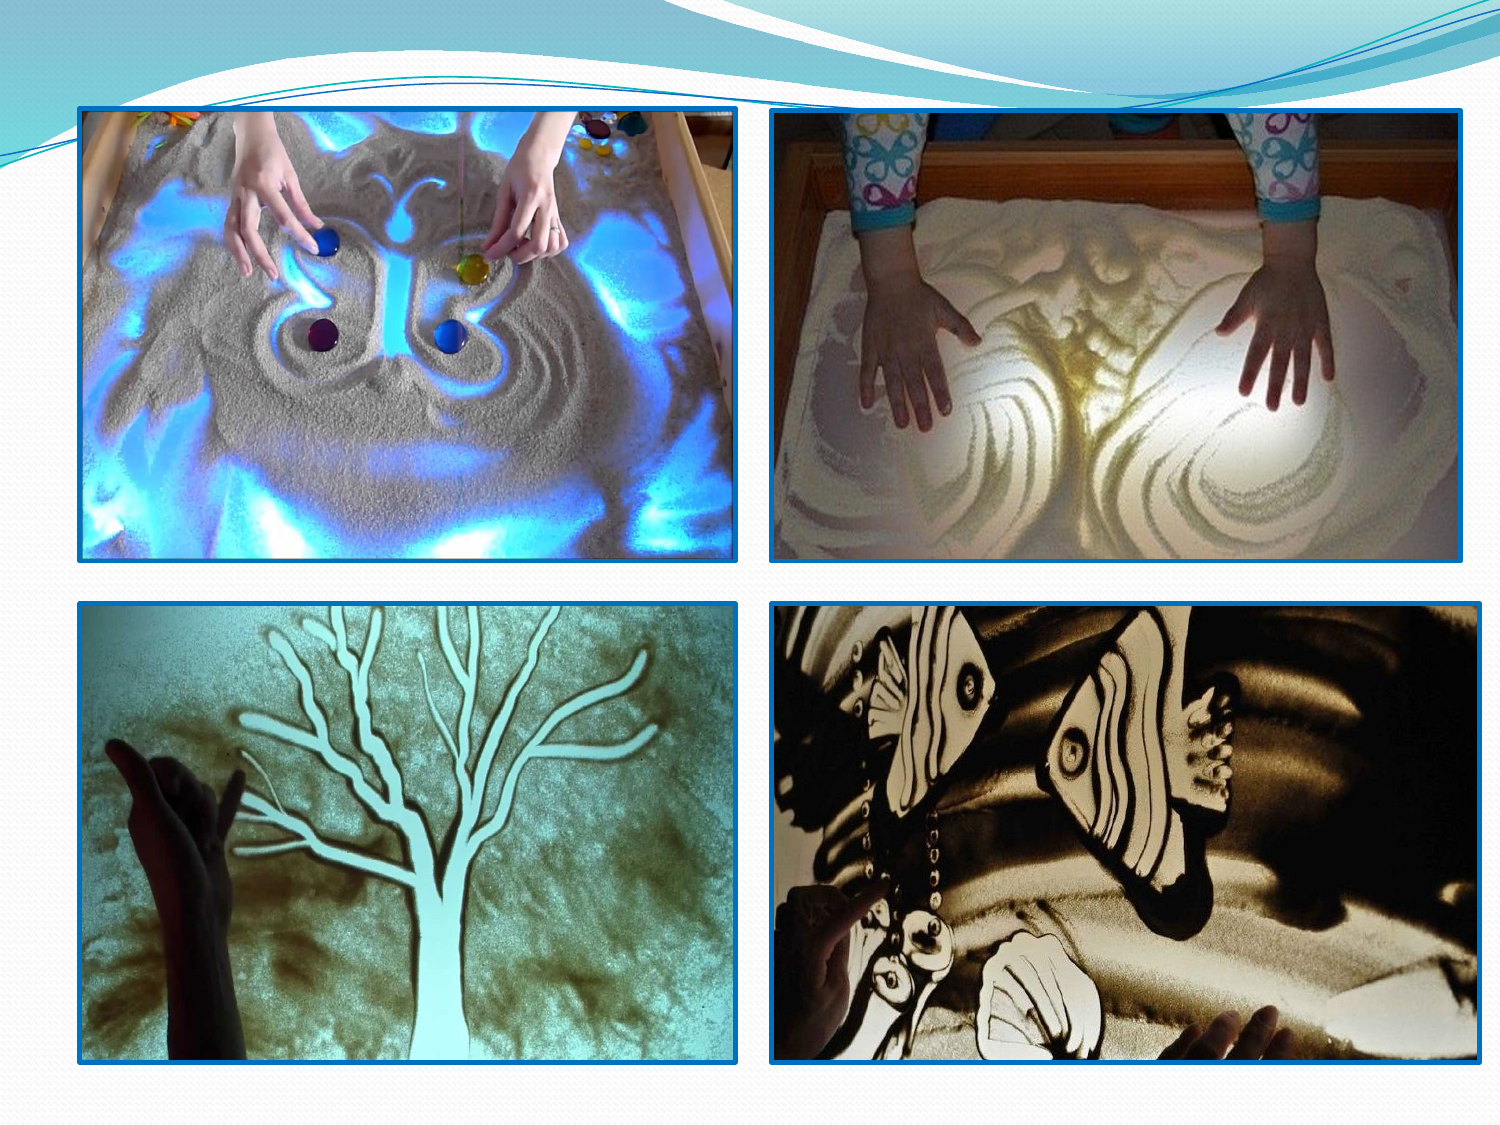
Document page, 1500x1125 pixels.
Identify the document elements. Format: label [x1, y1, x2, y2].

picture [773, 112, 1459, 559]
picture [81, 110, 734, 559]
picture [773, 605, 1478, 1061]
picture [81, 605, 734, 1061]
